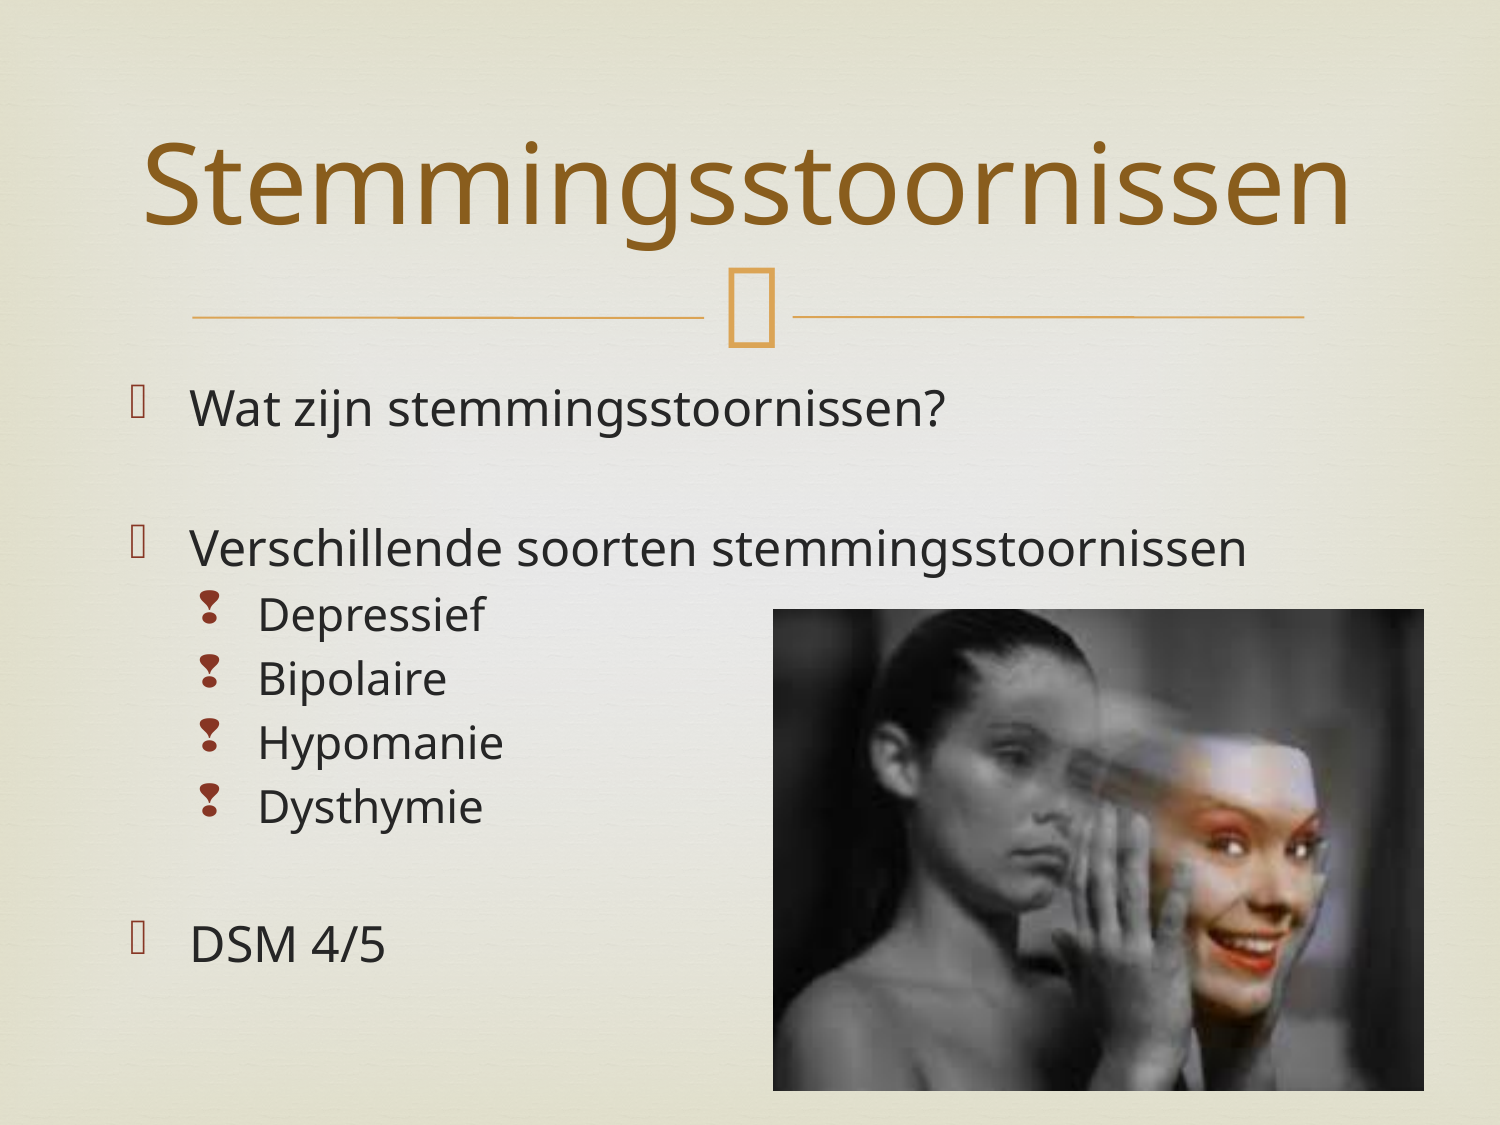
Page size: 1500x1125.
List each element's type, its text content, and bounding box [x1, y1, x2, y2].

picture [773, 609, 1424, 1091]
list Wat zijn stemmingsstoornissen? Verschillende soorten stemmingsstoornissen Depressief Bipolaire Hypomanie Dysthymie DSM 4/5 [114, 368, 1386, 1005]
title Stemmingsstoornissen [112, 93, 1386, 267]
